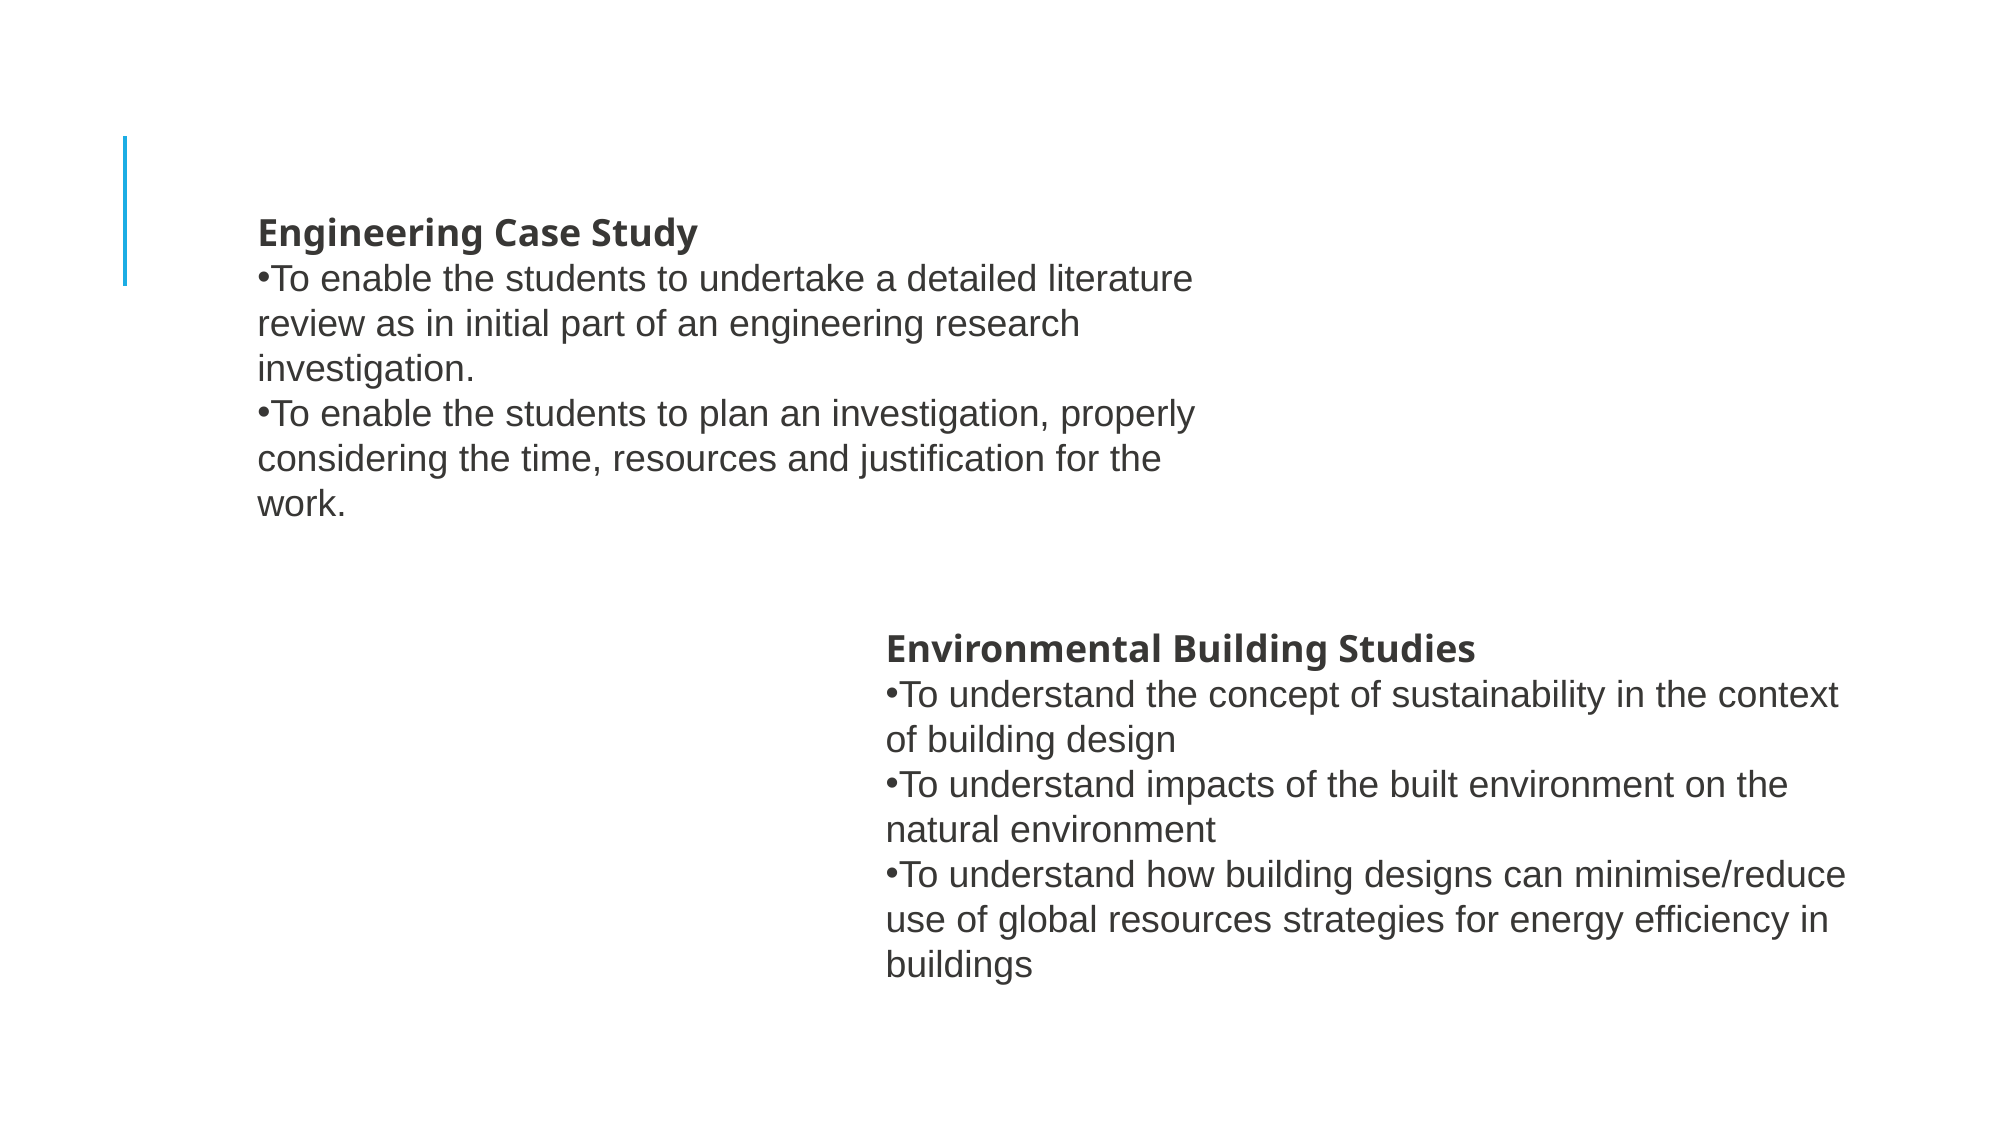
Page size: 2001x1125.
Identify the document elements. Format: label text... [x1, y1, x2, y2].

text_box Environmental Building Studies To understand the concept of sustainability in the context of building design To understand impacts of the built environment on the natural environment To understand how building designs can minimise/reduce use of global resources strategies for energy efficiency in buildings [870, 617, 1871, 993]
text_box Engineering Case Study To enable the students to undertake a detailed literature review as in initial part of an engineering research investigation. To enable the students to plan an investigation, properly considering the time, resources and justification for the work. [242, 201, 1243, 532]
